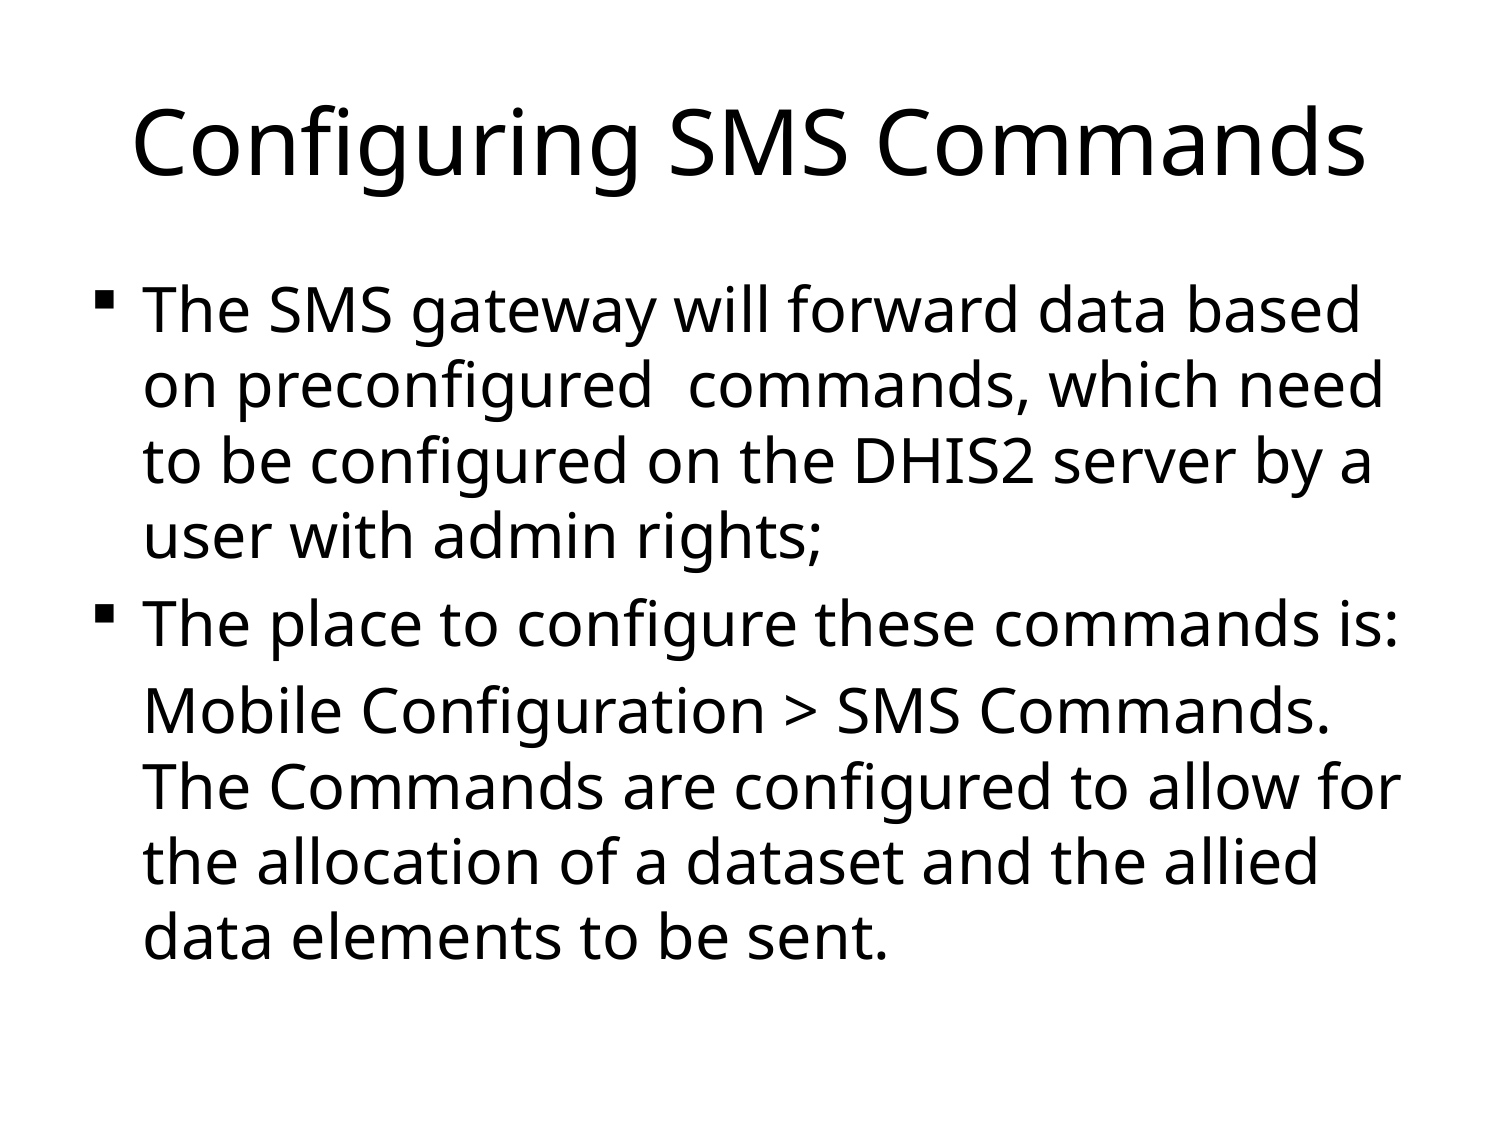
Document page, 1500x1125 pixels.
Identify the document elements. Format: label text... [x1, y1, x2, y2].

list The SMS gateway will forward data based on preconfigured commands, which need to be configured on the DHIS2 server by a user with admin rights; The place to configure these commands is: Mobile Configuration > SMS Commands. The Commands are configured to allow for the allocation of a dataset and the allied data elements to be sent. [75, 262, 1425, 1005]
title Configuring SMS Commands [75, 45, 1425, 233]
